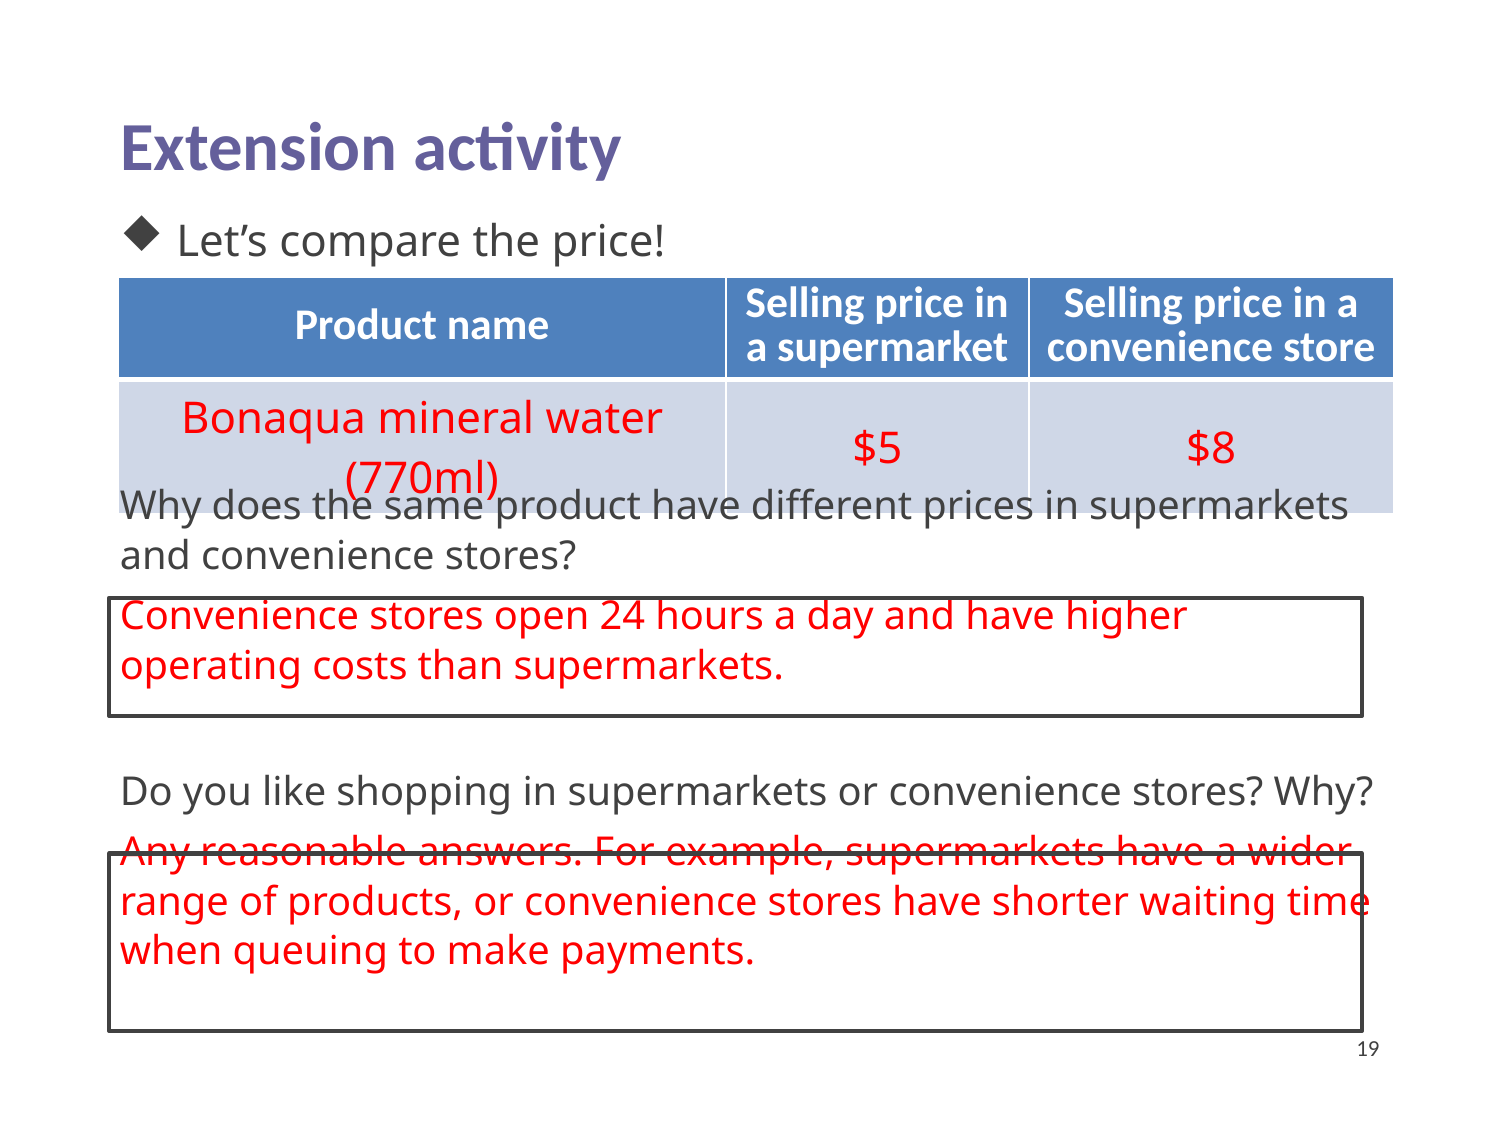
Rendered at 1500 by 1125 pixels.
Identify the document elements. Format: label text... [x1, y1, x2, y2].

table_cell $8 [1030, 382, 1393, 513]
text_box Why does the same product have different prices in supermarkets and convenience stores? Convenience stores open 24 hours a day and have higher operating costs than supermarkets. Do you like shopping in supermarkets or convenience stores? Why? Any reasonable answers. For example, supermarkets have a wider range of products, or convenience stores have shorter waiting time when queuing to make payments. [119, 482, 1380, 1023]
slide_number 19 [1353, 1035, 1381, 1062]
text_box [109, 853, 1362, 1031]
table_cell Bonaqua mineral water (770ml) [119, 382, 725, 482]
list Let’s compare the price! [119, 220, 1381, 276]
table_header Selling price in a supermarket [727, 278, 1028, 377]
table_header Product name [119, 278, 725, 377]
text_box [109, 597, 1362, 716]
table_cell $5 [727, 382, 1028, 482]
table_header Selling price in a convenience store [1030, 278, 1393, 377]
list Extension activity [119, 113, 1382, 209]
